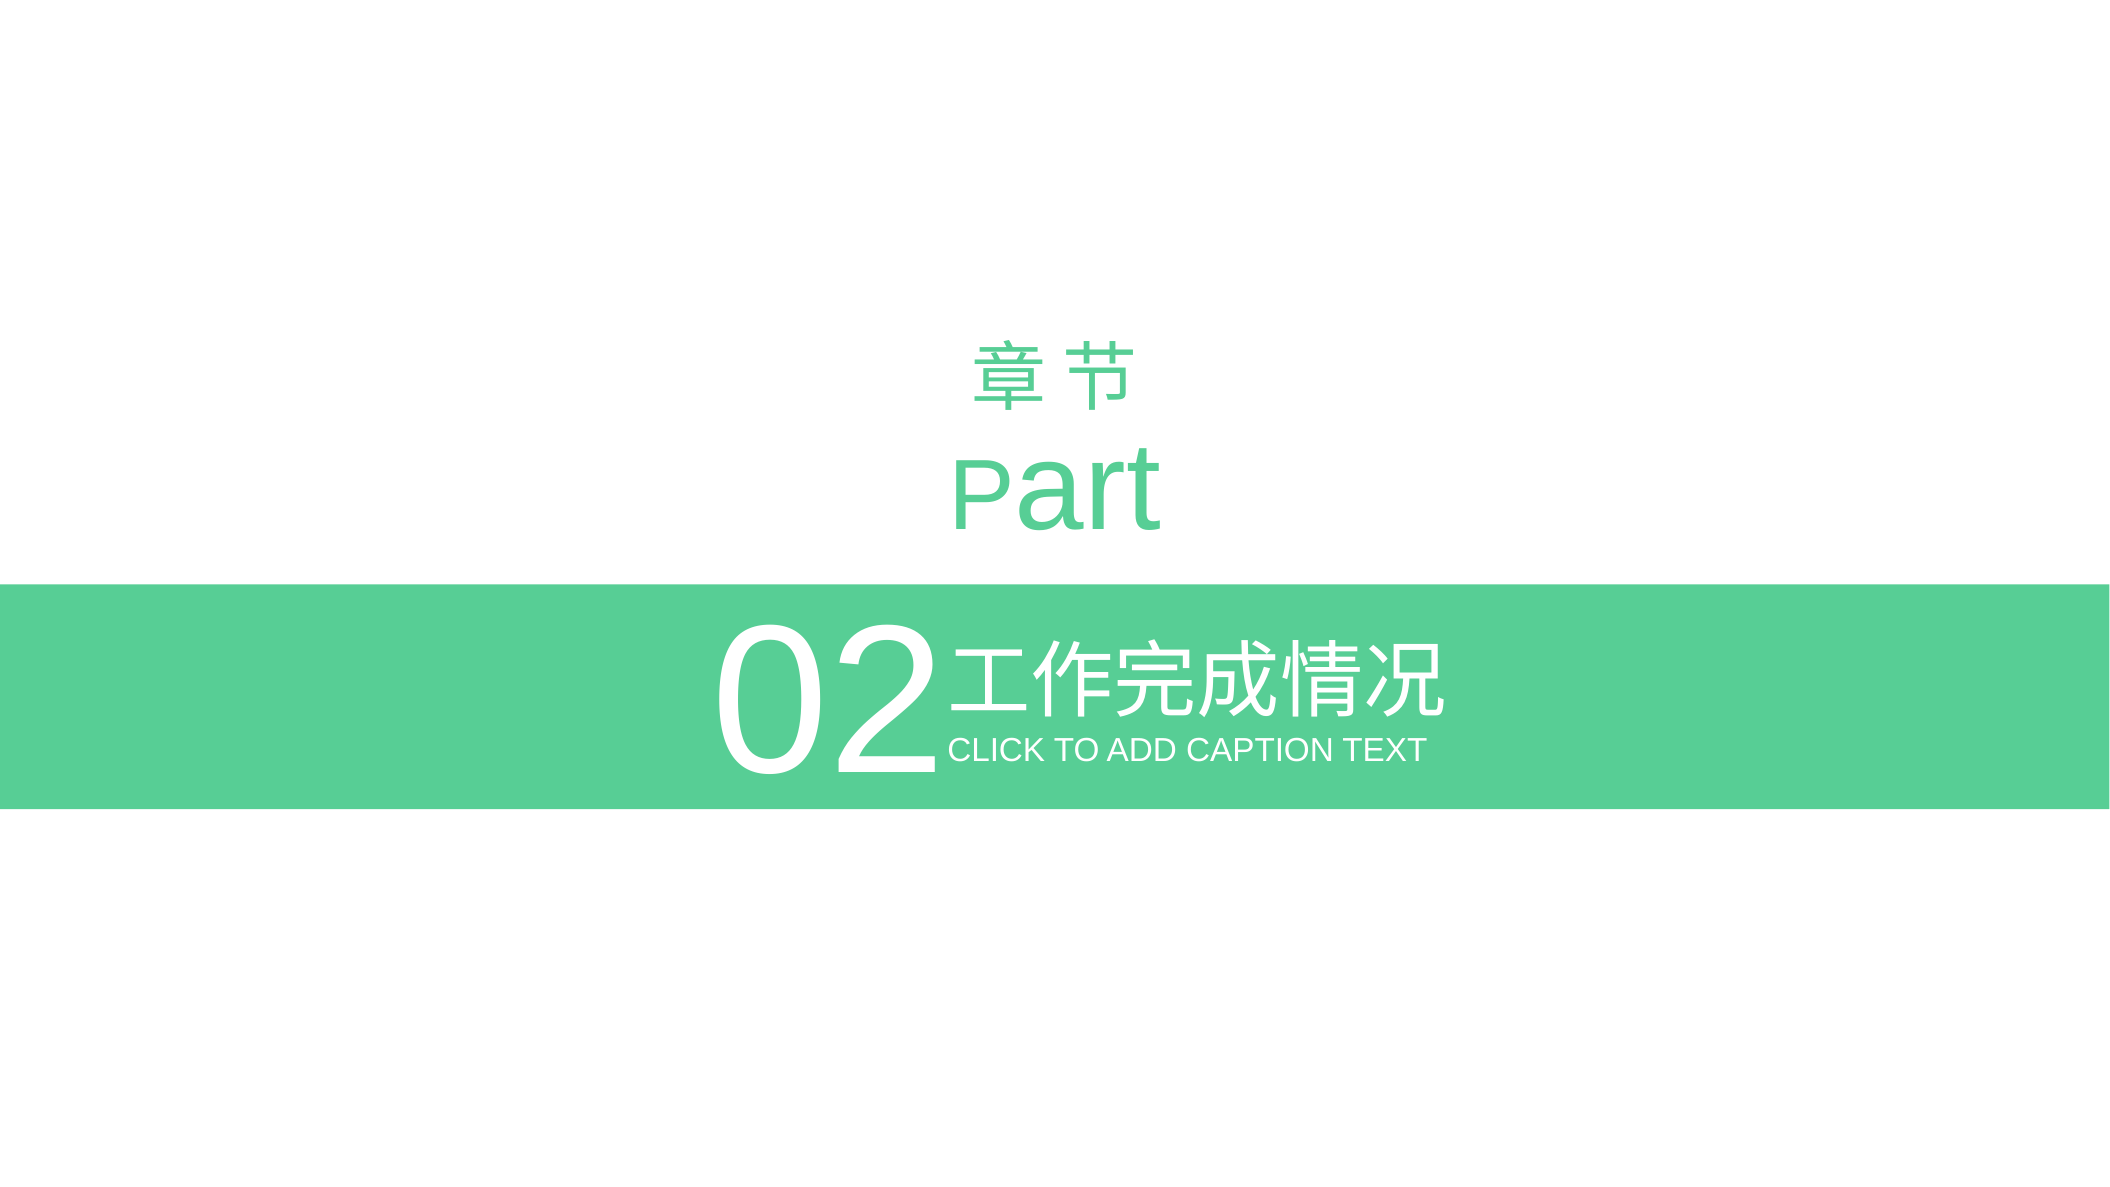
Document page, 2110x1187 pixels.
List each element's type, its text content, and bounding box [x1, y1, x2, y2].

text_box Part [948, 404, 1162, 555]
text_box [0, 583, 711, 810]
text_box 工作完成情况 [947, 638, 1553, 729]
text_box CLICK TO ADD CAPTION TEXT [947, 733, 1553, 770]
text_box [947, 583, 2110, 810]
text_box 02 [711, 561, 947, 815]
text_box 章 节 [971, 329, 1139, 420]
